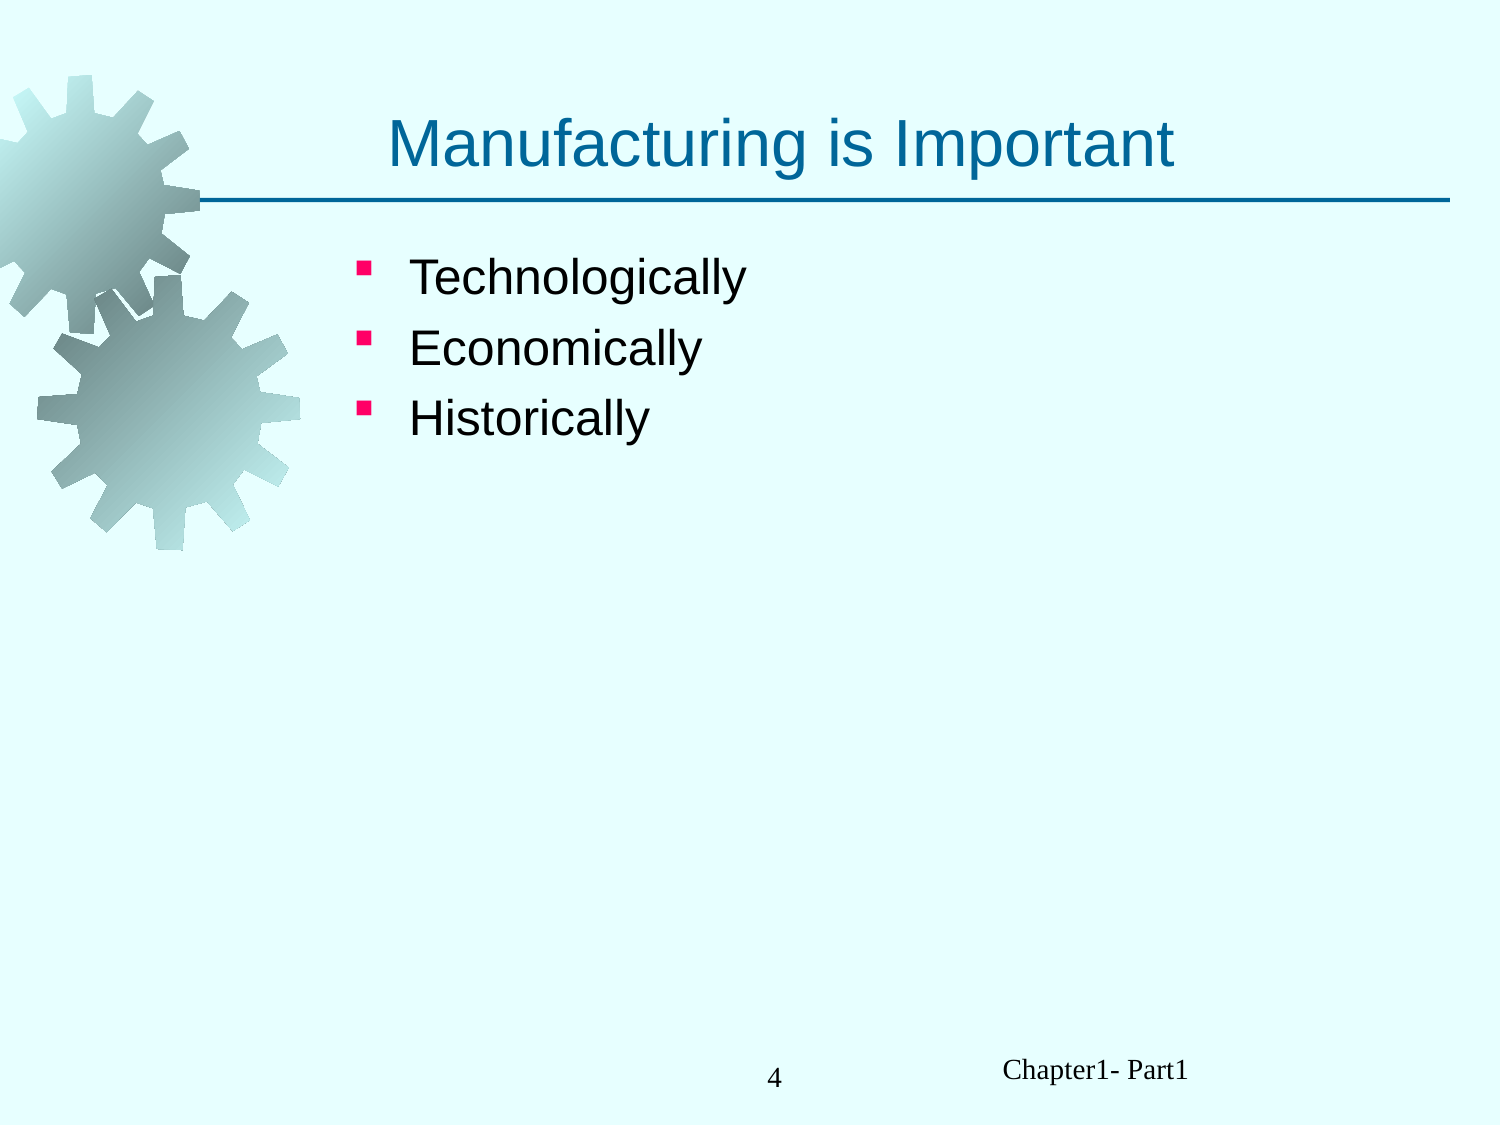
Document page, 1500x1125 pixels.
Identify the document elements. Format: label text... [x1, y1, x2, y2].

list Technologically Economically Historically [337, 237, 1451, 976]
title Manufacturing is Important [185, 35, 1377, 190]
footer Chapter1- Part1 [987, 1042, 1463, 1122]
slide_number 4 [599, 1050, 951, 1125]
